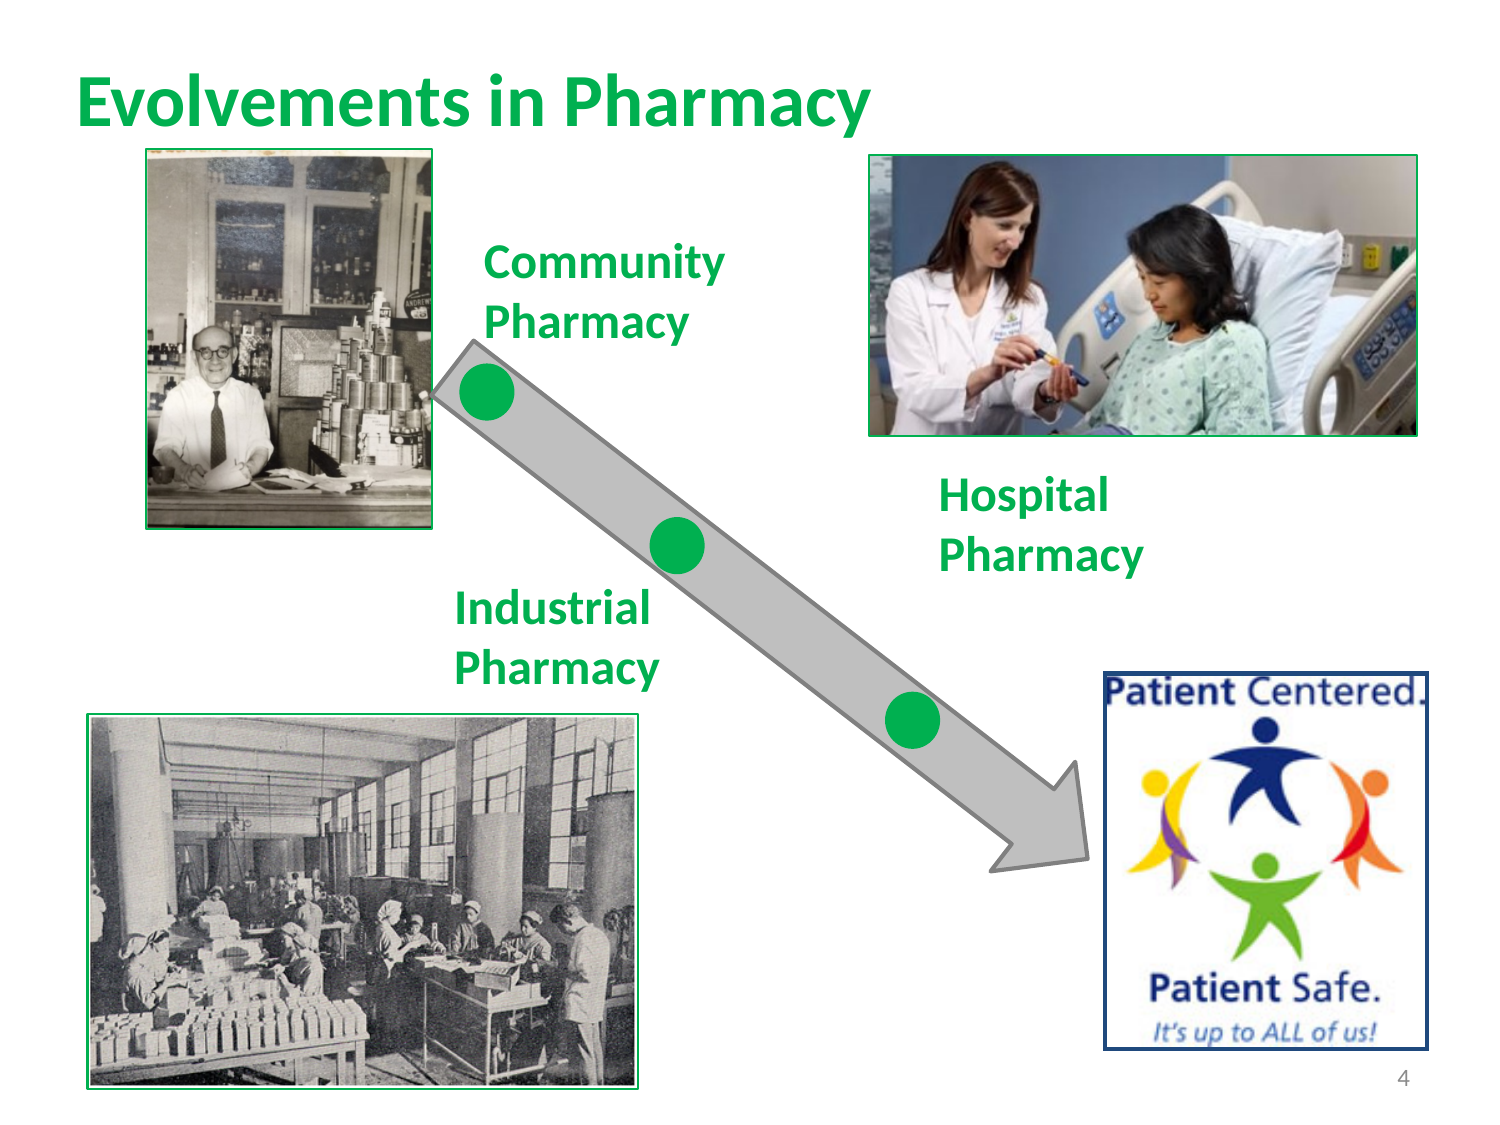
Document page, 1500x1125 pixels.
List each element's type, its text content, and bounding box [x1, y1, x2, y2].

slide_number 4 [1074, 1046, 1425, 1107]
picture [1106, 675, 1426, 1047]
picture [99, 151, 479, 528]
picture [870, 156, 1417, 436]
text_box Evolvements in Pharmacy [61, 44, 1500, 149]
text_box [885, 691, 941, 749]
text_box Hospital Pharmacy [923, 453, 1255, 589]
text_box [482, 363, 515, 421]
text_box Industrial Pharmacy [439, 567, 771, 703]
text_box Community Pharmacy [482, 221, 800, 357]
picture [88, 715, 637, 1089]
text_box [482, 357, 770, 567]
text_box [771, 567, 1090, 874]
text_box [649, 517, 705, 575]
